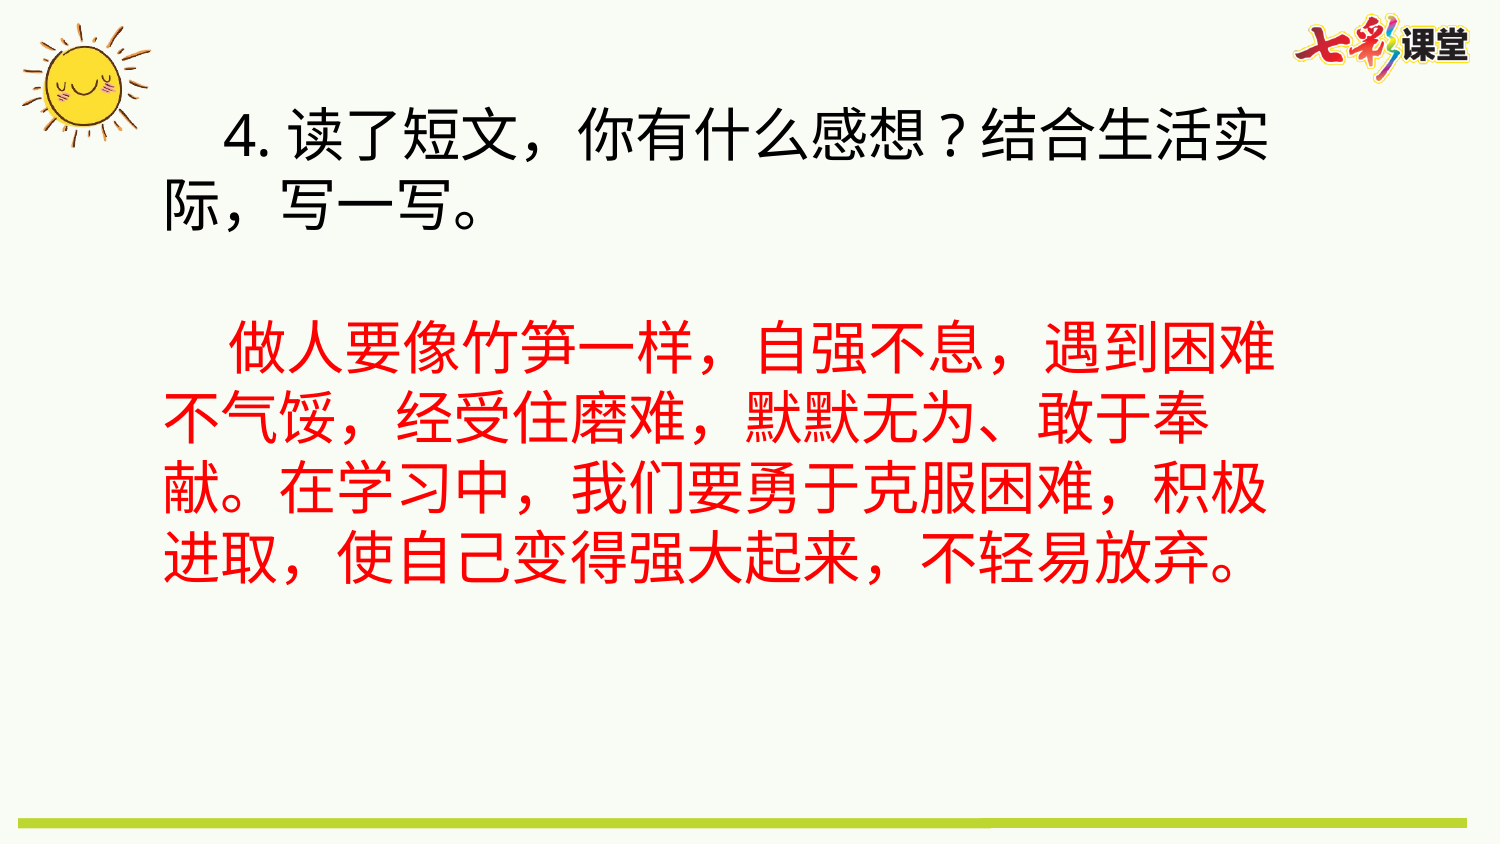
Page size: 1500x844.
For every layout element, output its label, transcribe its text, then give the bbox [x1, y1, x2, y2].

text_box 4.读了短文，你有什么感想?结合生活实际，写一写。 [147, 91, 1341, 246]
picture [1291, 9, 1472, 87]
picture [18, 771, 1467, 844]
text_box 做人要像竹笋一样，自强不息，遇到困难不气馁，经受住磨难，默默无为、敢于奉献。在学习中，我们要勇于克服困难，积极进取，使自己变得强大起来，不轻易放弃。 [147, 303, 1317, 599]
picture [0, 0, 173, 172]
